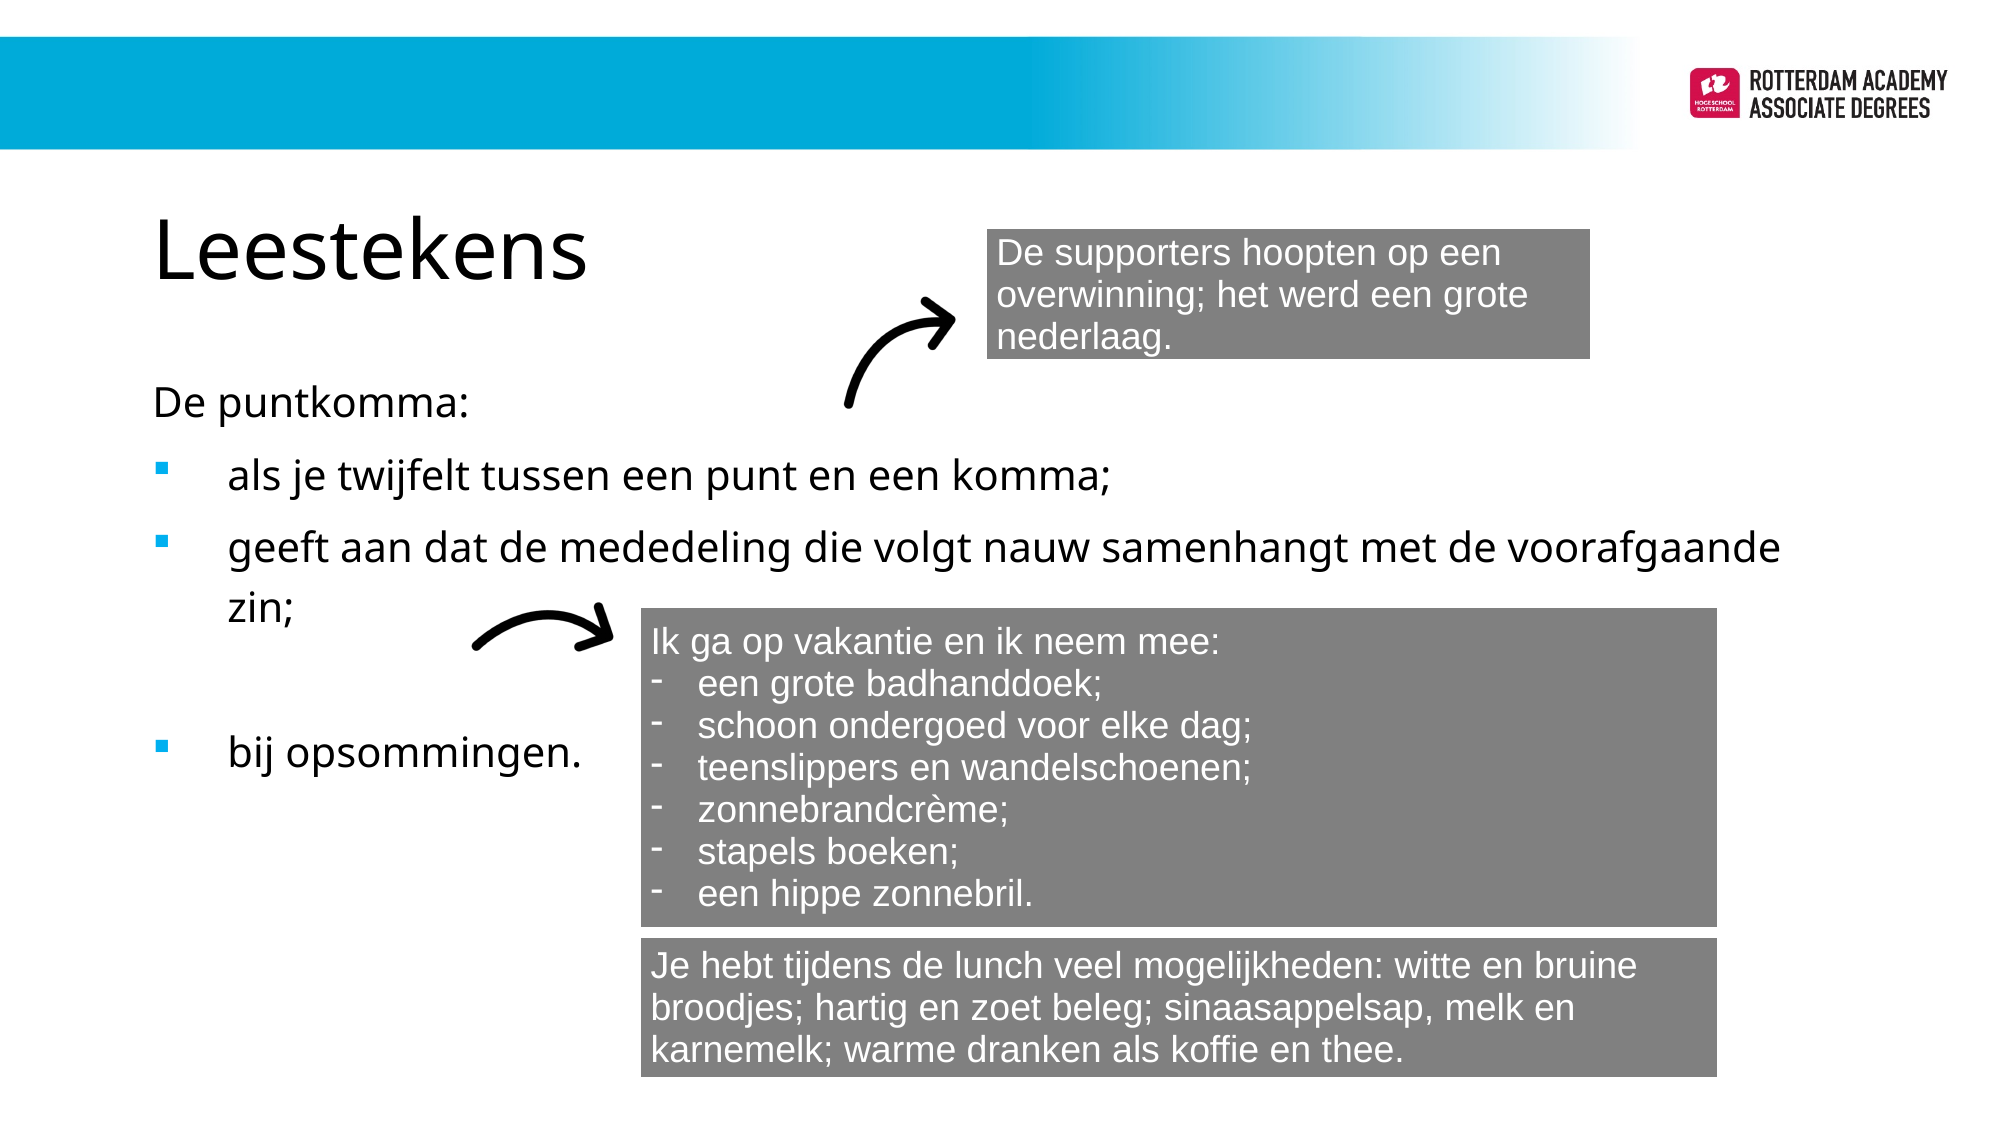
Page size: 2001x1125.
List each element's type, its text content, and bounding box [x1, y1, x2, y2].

picture [791, 254, 999, 463]
picture [446, 542, 635, 730]
list De puntkomma: als je twijfelt tussen een punt en een komma; geeft aan dat de mededeling die volgt nauw samenhangt met de voorafgaande zin; bij opsommingen. [137, 358, 1863, 1053]
table_header De supporters hoopten op een overwinning; het werd een grote nederlaag. [987, 229, 1590, 359]
title Leestekens [137, 175, 1863, 329]
picture [0, 0, 2000, 184]
table_cell Je hebt tijdens de lunch veel mogelijkheden: witte en bruine broodjes; hartig en zoet beleg; sinaasappelsap, melk en karnemelk; warme dranken als koffie en thee. [641, 938, 1717, 1077]
table_header Ik ga op vakantie en ik neem mee: een grote badhanddoek; schoon ondergoed voor elke dag; teenslippers en wandelschoenen; zonnebrandcrème; stapels boeken; een hippe zonnebril. [641, 608, 1717, 927]
